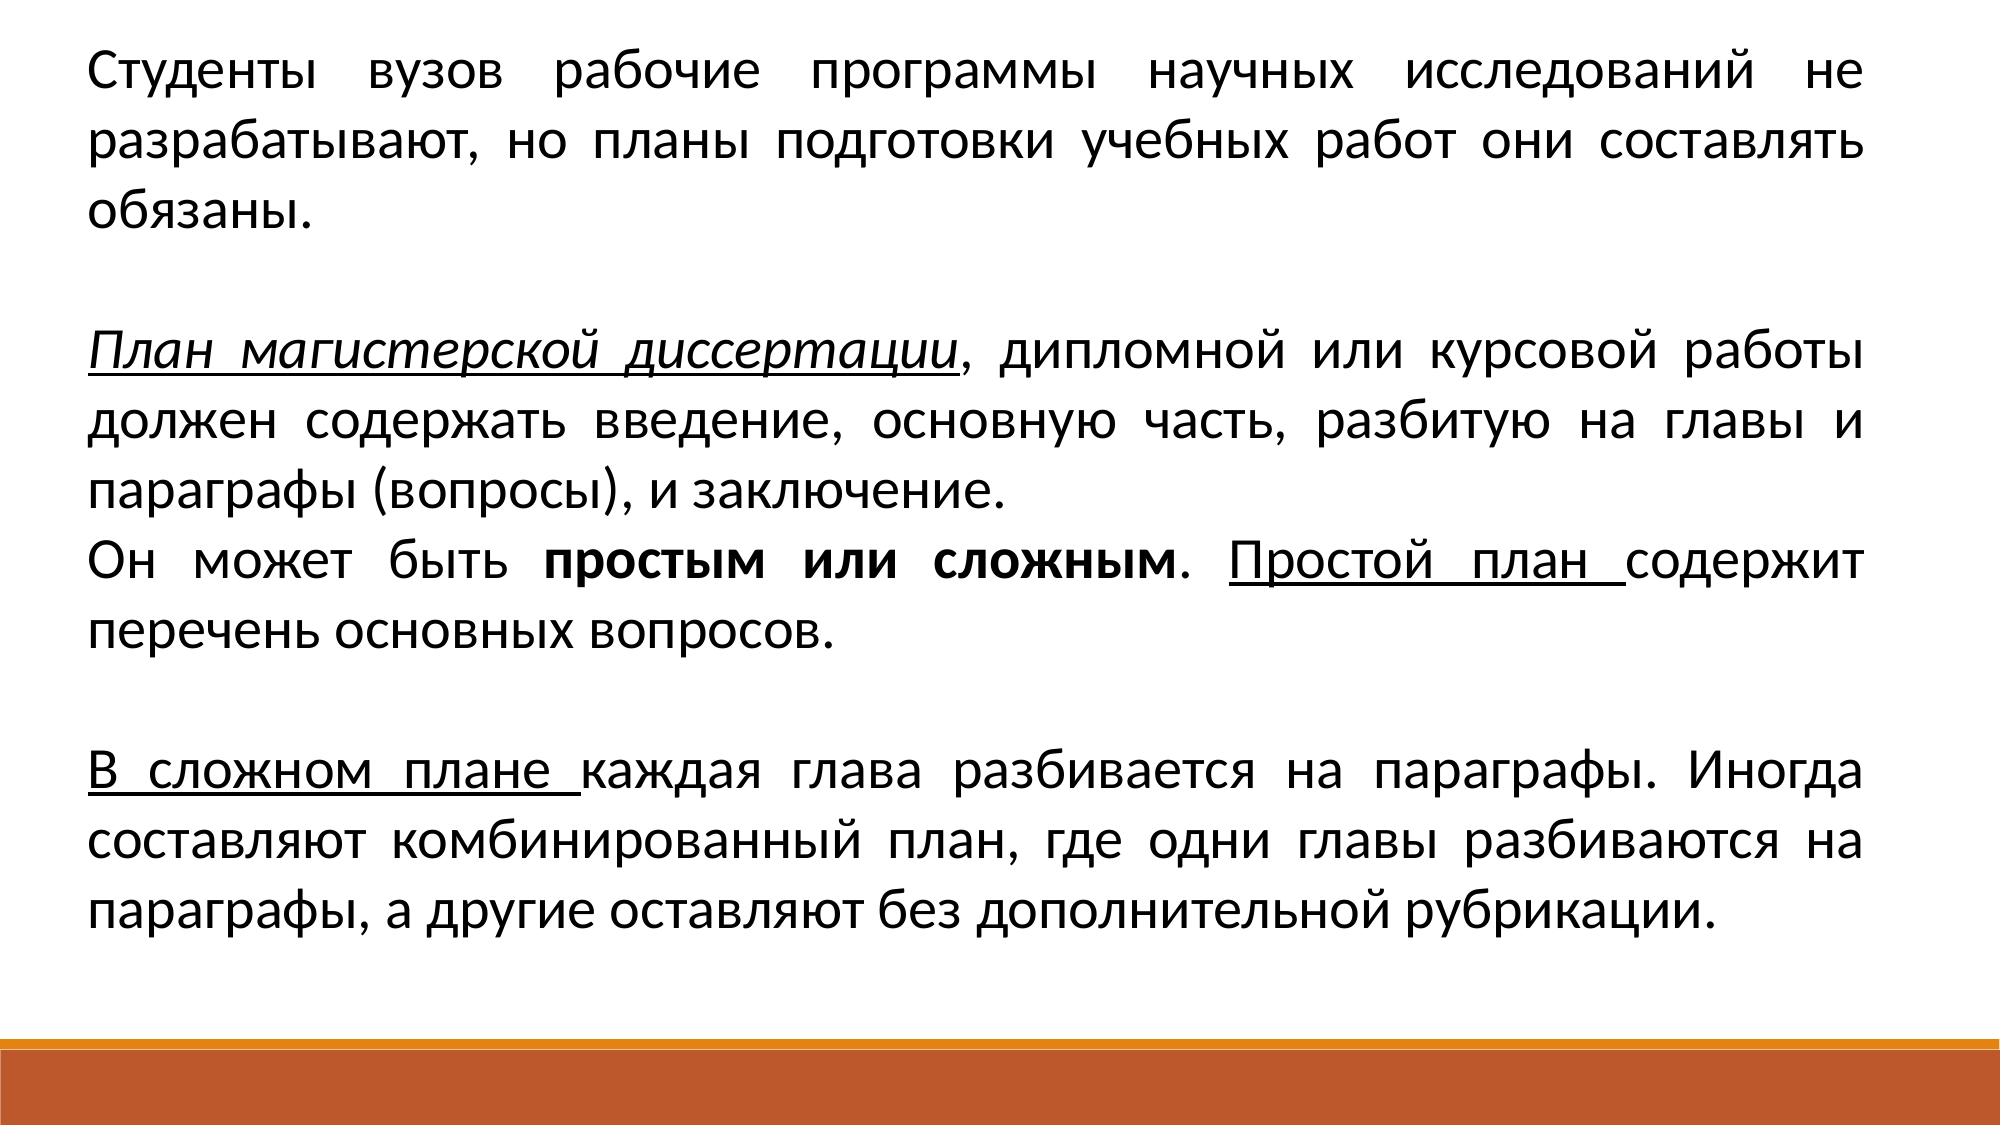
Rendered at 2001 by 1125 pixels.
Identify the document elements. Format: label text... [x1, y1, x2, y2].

text_box Студенты вузов рабочие программы научных исследований не разрабатывают, но планы подготовки учебных работ они составлять обязаны. План магистерской диссертации, дипломной или курсовой работы должен содержать введение, основную часть, разбитую на главы и параграфы (вопросы), и заключение. Он может быть простым или сложным. Простой план содержит перечень основных вопросов. В сложном плане каждая глава разбивается на параграфы. Иногда составляют комбинированный план, где одни главы разбиваются на параграфы, а другие оставляют без дополнительной рубрикации. [72, 23, 1880, 948]
